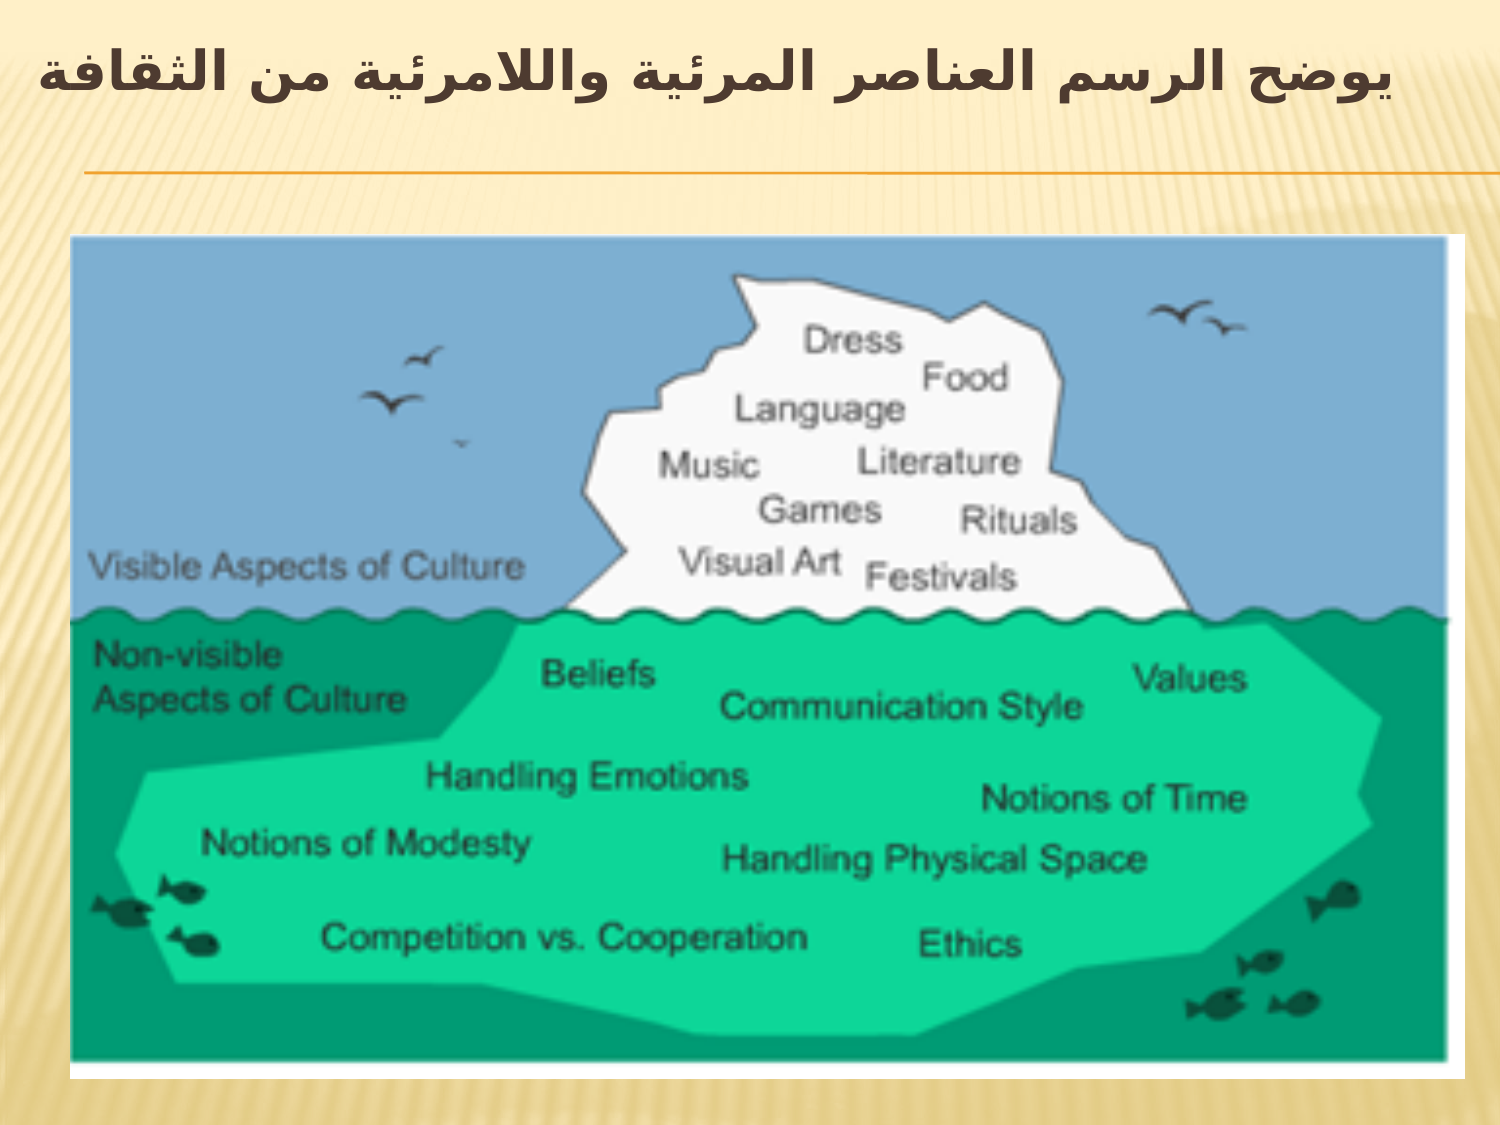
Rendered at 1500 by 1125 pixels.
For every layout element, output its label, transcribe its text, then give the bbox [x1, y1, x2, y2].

title يوضح الرسم العناصر المرئية واللامرئية من الثقافة [23, 0, 1454, 138]
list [69, 234, 1466, 1079]
